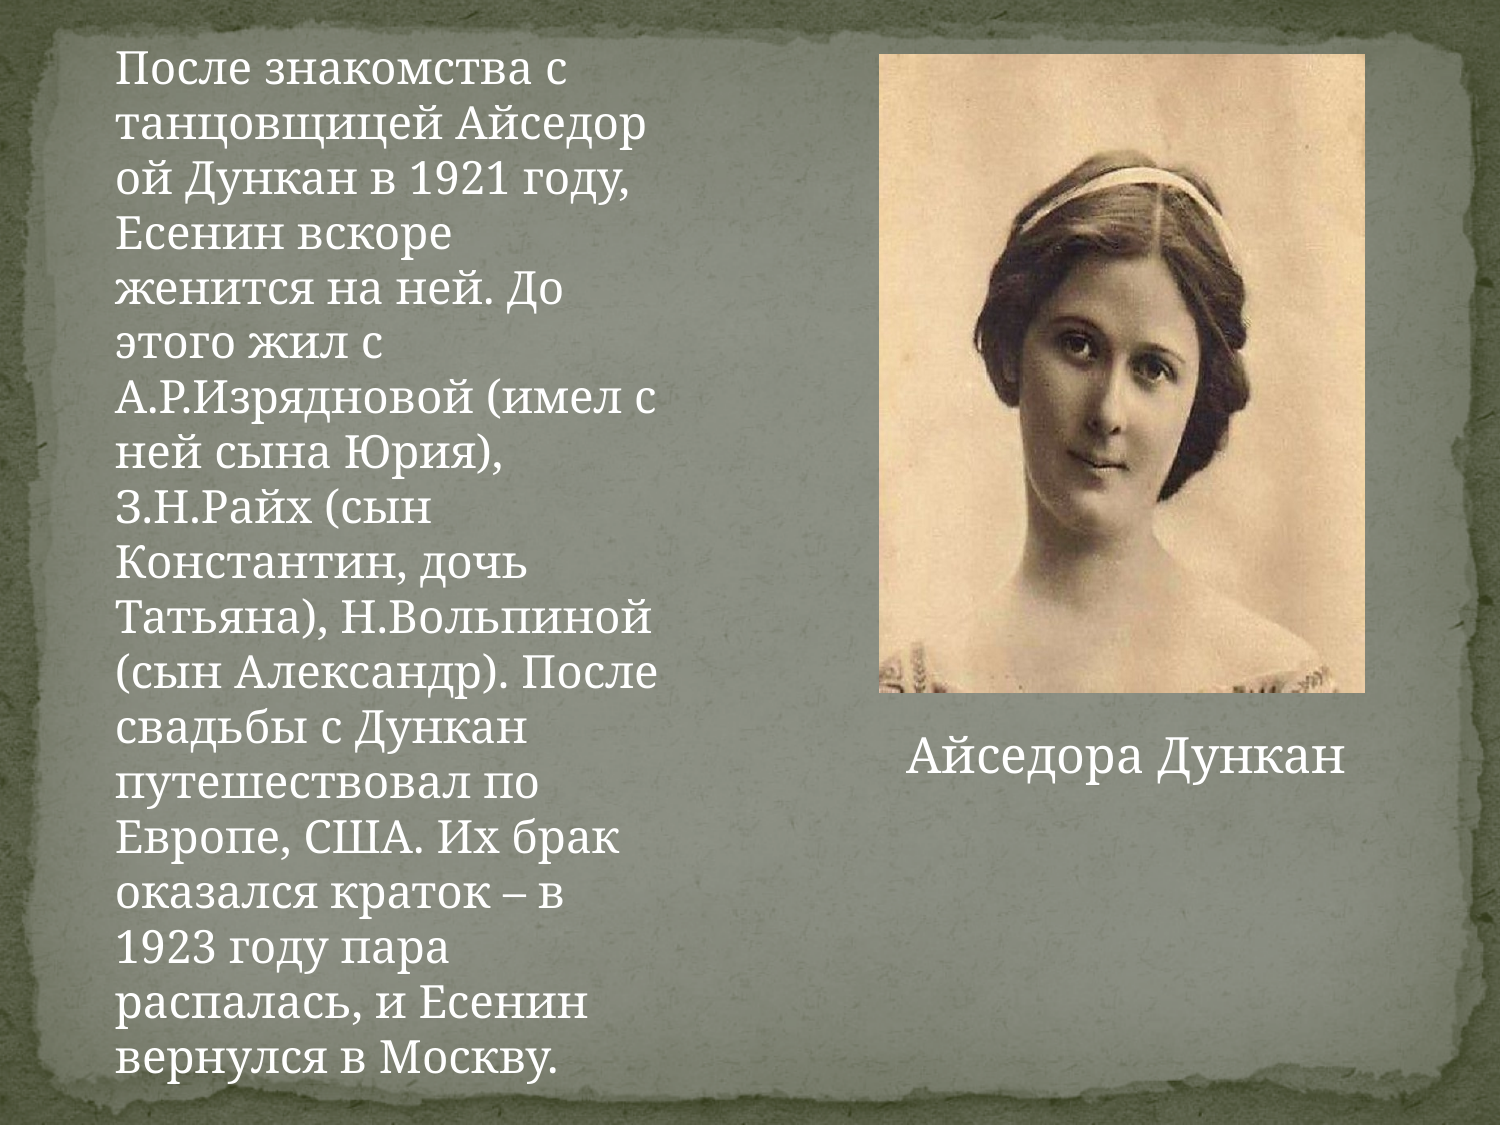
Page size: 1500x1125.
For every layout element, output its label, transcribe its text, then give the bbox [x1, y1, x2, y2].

text_box После знакомства с танцовщицей Айседорой Дункан в 1921 году, Есенин вскоре женится на ней. До этого жил с А.Р.Изрядновой (имел с ней сына Юрия), З.Н.Райх (сын Константин, дочь Татьяна), Н.Вольпиной (сын Александр). После свадьбы с Дункан путешествовал по Европе, США. Их брак оказался краток – в 1923 году пара распалась, и Есенин вернулся в Москву. [100, 30, 680, 1125]
text_box Айседора Дункан [891, 715, 1365, 791]
picture [879, 54, 1365, 693]
